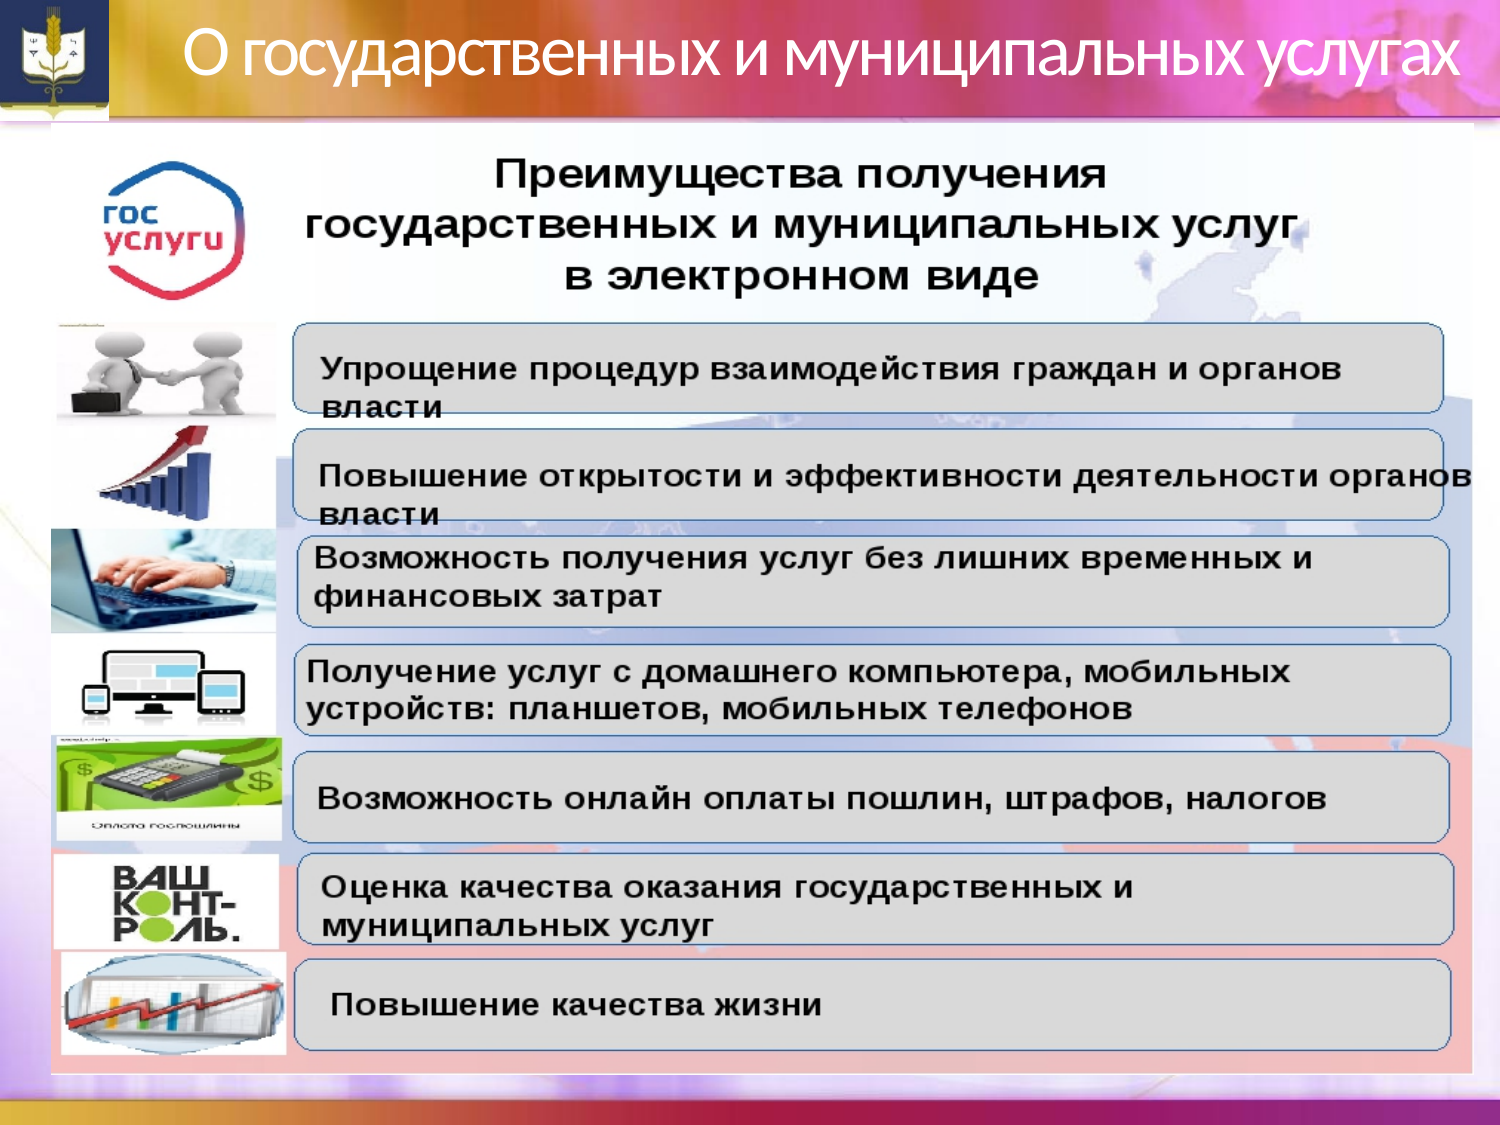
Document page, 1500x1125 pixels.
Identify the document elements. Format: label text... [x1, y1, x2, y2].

picture [0, 0, 1500, 1125]
text_box О государственных и муниципальных услугах [183, 12, 1476, 96]
